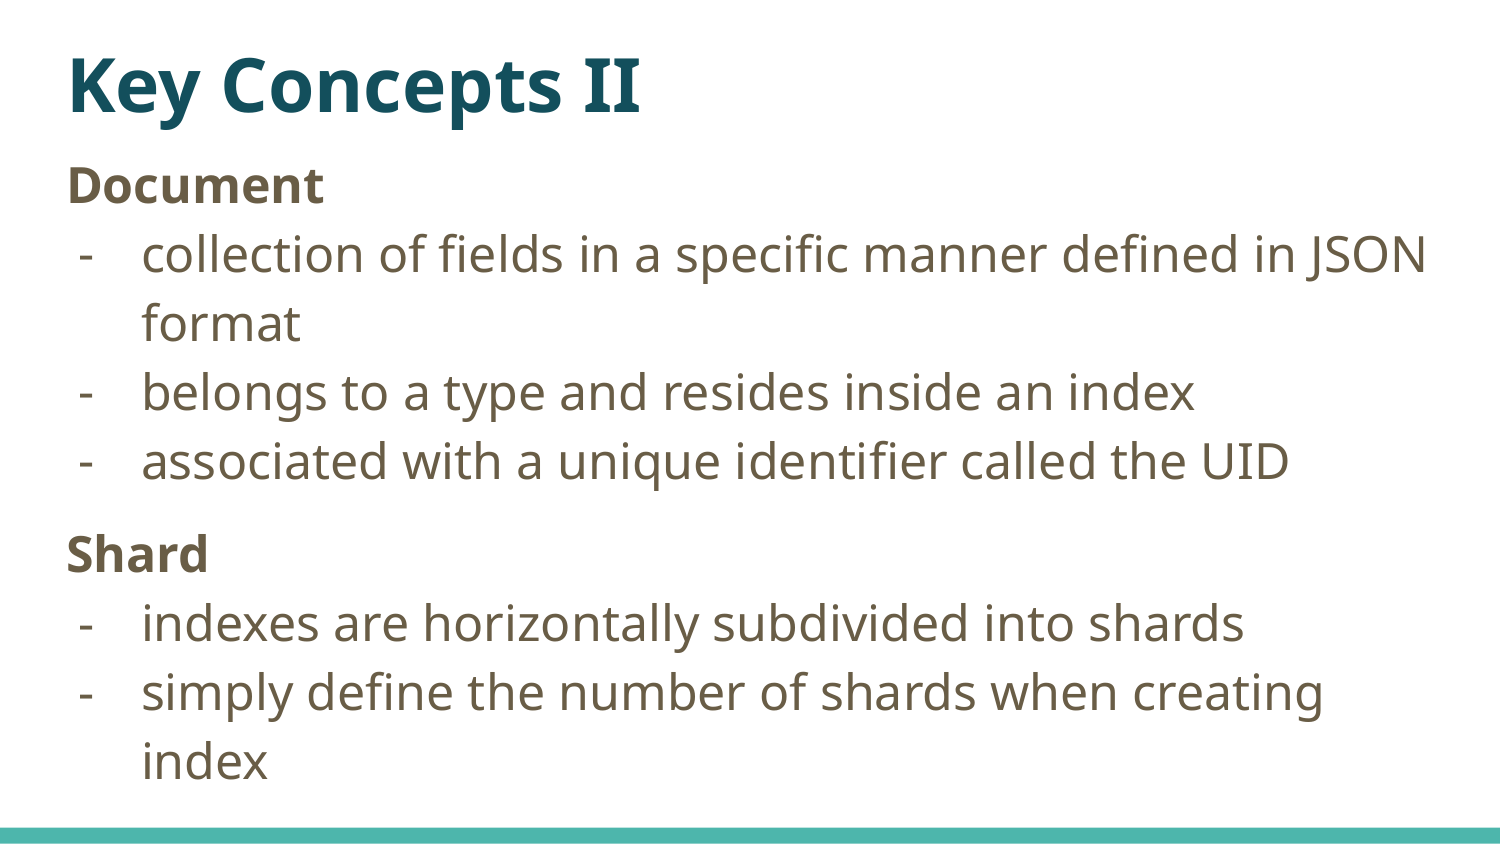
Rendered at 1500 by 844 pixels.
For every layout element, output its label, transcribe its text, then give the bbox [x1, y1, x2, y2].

title Key Concepts II [51, 22, 1449, 138]
list Document collection of fields in a specific manner defined in JSON format belongs to a type and resides inside an index associated with a unique identifier called the UID Shard indexes are horizontally subdivided into shards simply define the number of shards when creating index [51, 138, 1449, 810]
